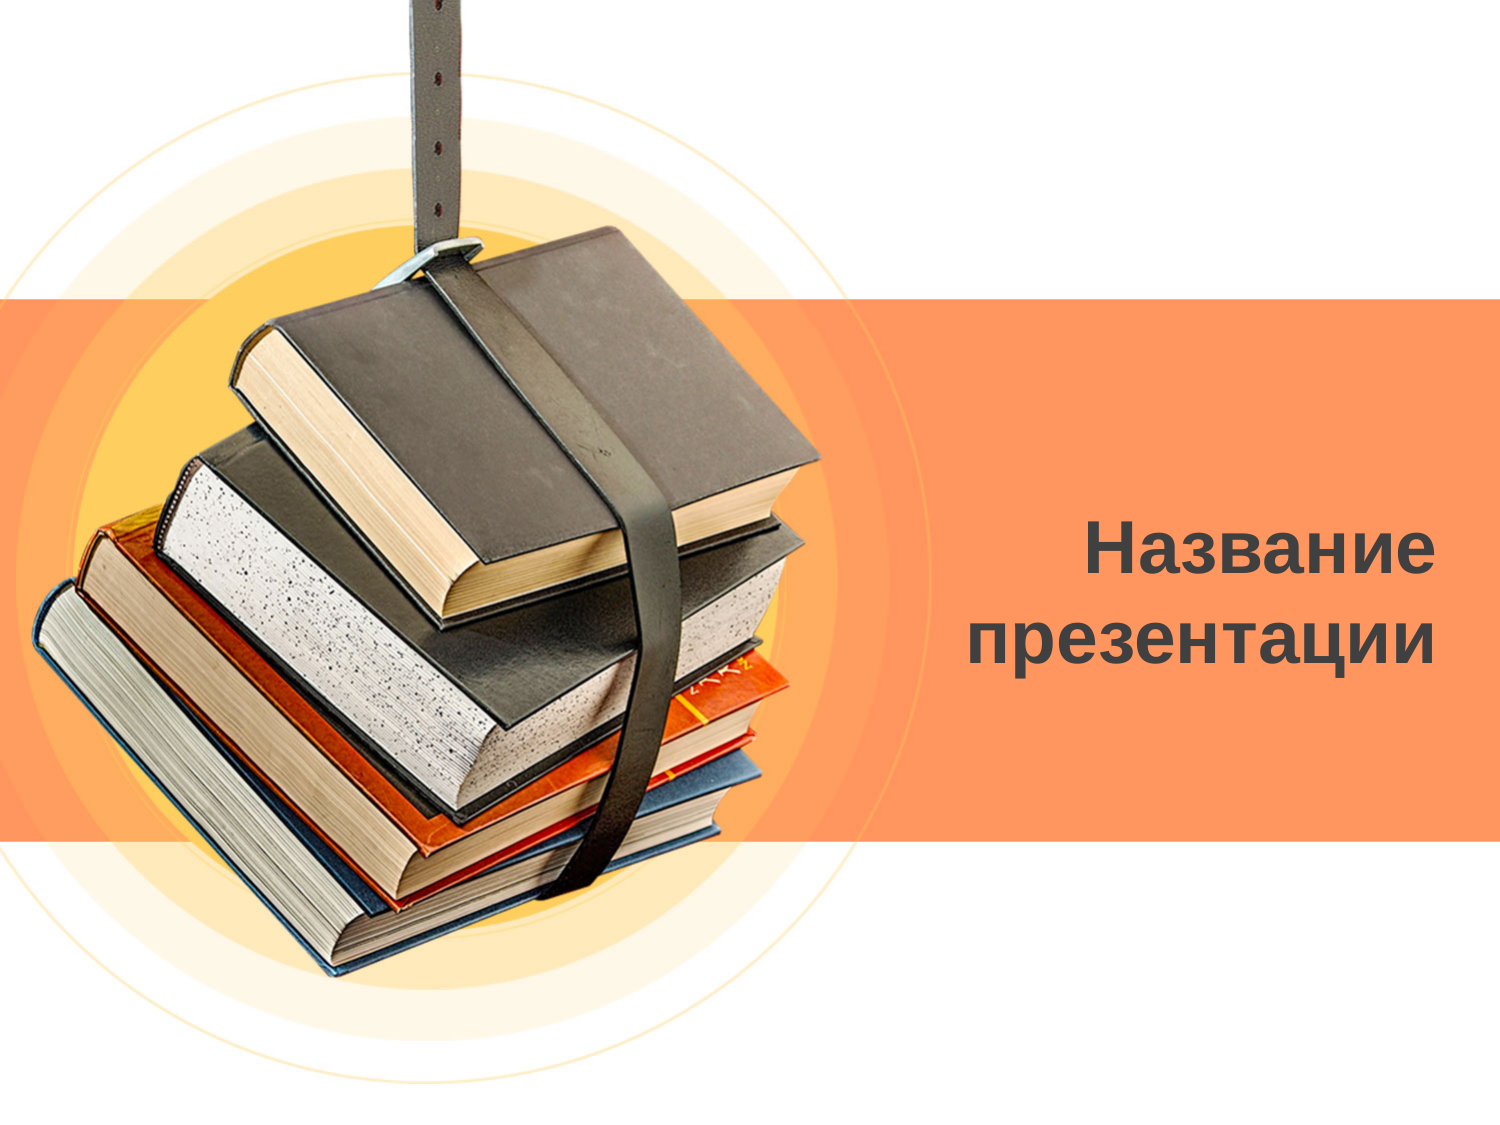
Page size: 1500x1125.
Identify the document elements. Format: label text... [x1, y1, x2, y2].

picture [0, 0, 1500, 1125]
text_box Название презентации [667, 491, 1453, 687]
